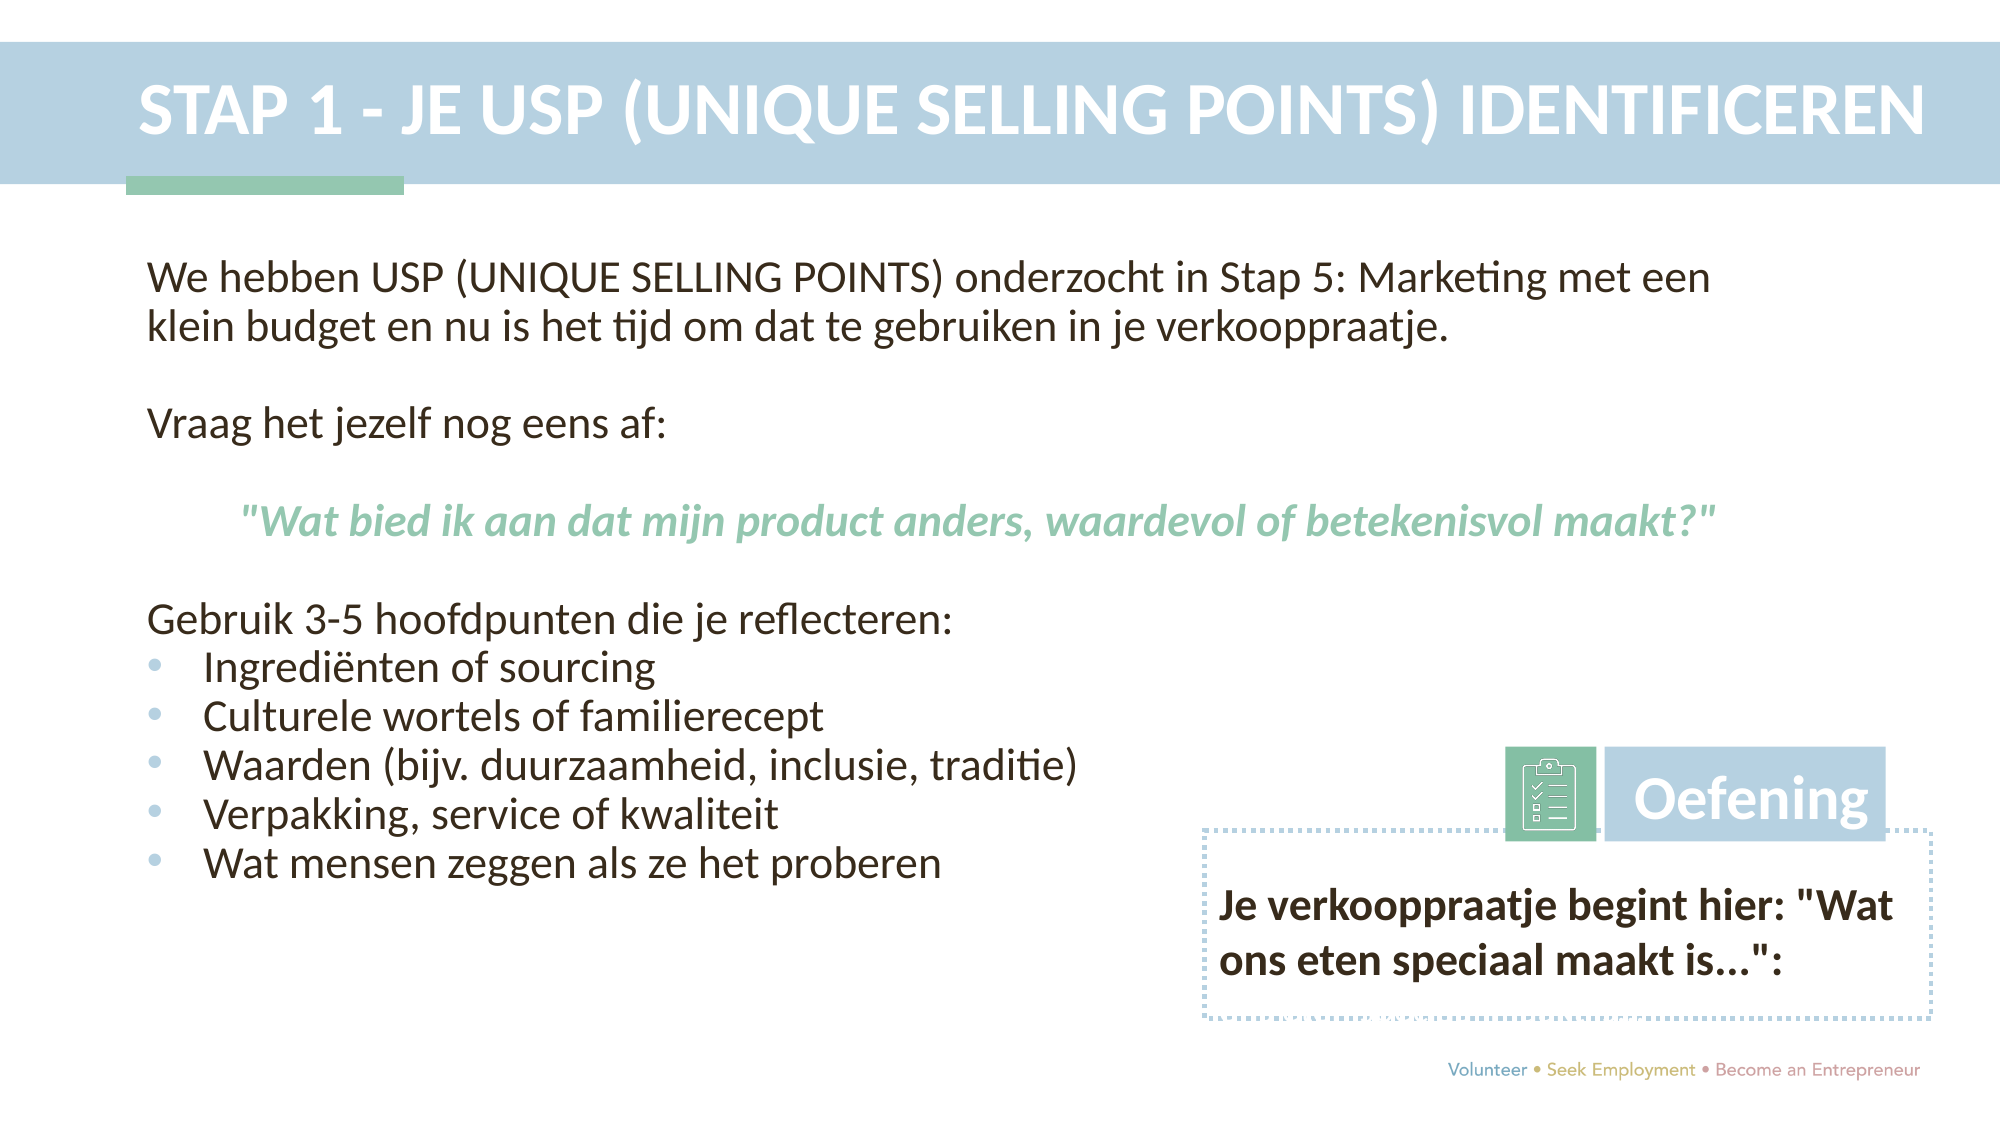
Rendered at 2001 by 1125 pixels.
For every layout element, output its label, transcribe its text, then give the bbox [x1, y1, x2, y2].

picture [1418, 1046, 1971, 1103]
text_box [1505, 746, 1963, 842]
list We hebben USP (UNIQUE SELLING POINTS) onderzocht in Stap 5: Marketing met een klein budget en nu is het tijd om dat te gebruiken in je verkooppraatje. Vraag het jezelf nog eens af: "Wat bied ik aan dat mijn product anders, waardevol of betekenisvol maakt?" Gebruik 3-5 hoofdpunten die je reflecteren: Ingrediënten of sourcing Culturele wortels of familierecept Waarden (bijv. duurzaamheid, inclusie, traditie) Verpakking, service of kwaliteit Wat mensen zeggen als ze het proberen [131, 245, 1825, 968]
text_box Je verkooppraatje begint hier: "Wat ons eten speciaal maakt is...": "Wat ons eten speciaal maakt is..." [1203, 830, 1932, 1019]
text_box [1170, 860, 1883, 989]
list STAP 1 - JE USP (UNIQUE SELLING POINTS) IDENTIFICEREN [123, 51, 1992, 170]
